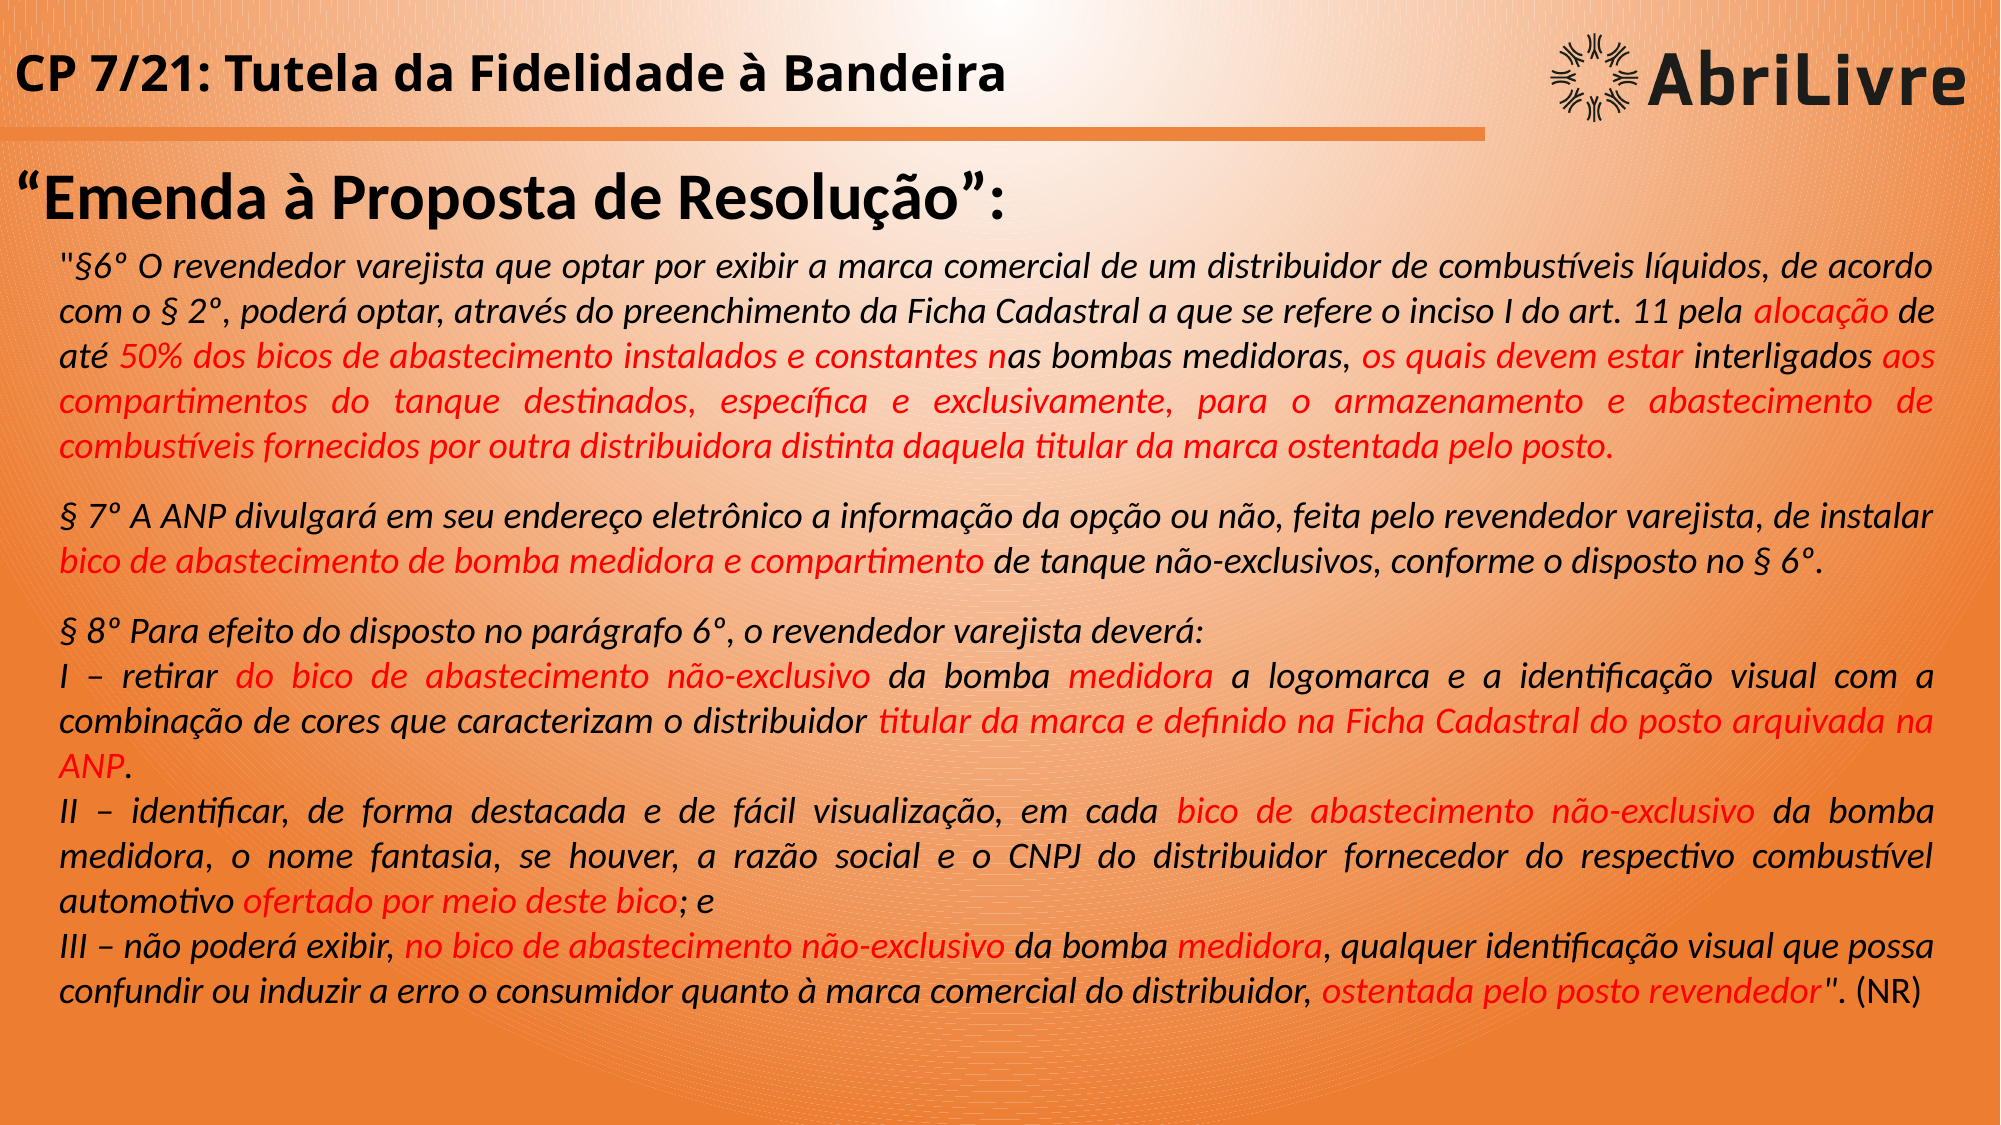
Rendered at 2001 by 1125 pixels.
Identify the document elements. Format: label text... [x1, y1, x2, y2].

text_box CP 7/21: Tutela da Fidelidade à Bandeira [0, 33, 1558, 145]
text_box “Emenda à Proposta de Resolução”: [0, 145, 2000, 266]
picture [1550, 33, 1971, 125]
text_box "§6º O revendedor varejista que optar por exibir a marca comercial de um distribuidor de combustíveis líquidos, de acordo com o § 2º, poderá optar, através do preenchimento da Ficha Cadastral a que se refere o inciso I do art. 11 pela alocação de até 50% dos bicos de abastecimento instalados e constantes nas bombas medidoras, os quais devem estar interligados aos compartimentos do tanque destinados, específica e exclusivamente, para o armazenamento e abastecimento de combustíveis fornecidos por outra distribuidora distinta daquela titular da marca ostentada pelo posto. § 7º A ANP divulgará em seu endereço eletrônico a informação da opção ou não, feita pelo revendedor varejista, de instalar bico de abastecimento de bomba medidora e compartimento de tanque não-exclusivos, conforme o disposto no § 6º. § 8º Para efeito do disposto no parágrafo 6º, o revendedor varejista deverá: I – retirar do bico de abastecimento não-exclusivo da bomba medidora a logomarca e a identificação visual com a combinação de cores que caracterizam o distribuidor titular da marca e definido na Ficha Cadastral do posto arquivada na ANP. II – identificar, de forma destacada e de fácil visualização, em cada bico de abastecimento não-exclusivo da bomba medidora, o nome fantasia, se houver, a razão social e o CNPJ do distribuidor fornecedor do respectivo combustível automotivo ofertado por meio deste bico; e III – não poderá exibir, no bico de abastecimento não-exclusivo da bomba medidora, qualquer identificação visual que possa confundir ou induzir a erro o consumidor quanto à marca comercial do distribuidor, ostentada pelo posto revendedor". (NR) [0, 233, 1950, 1019]
